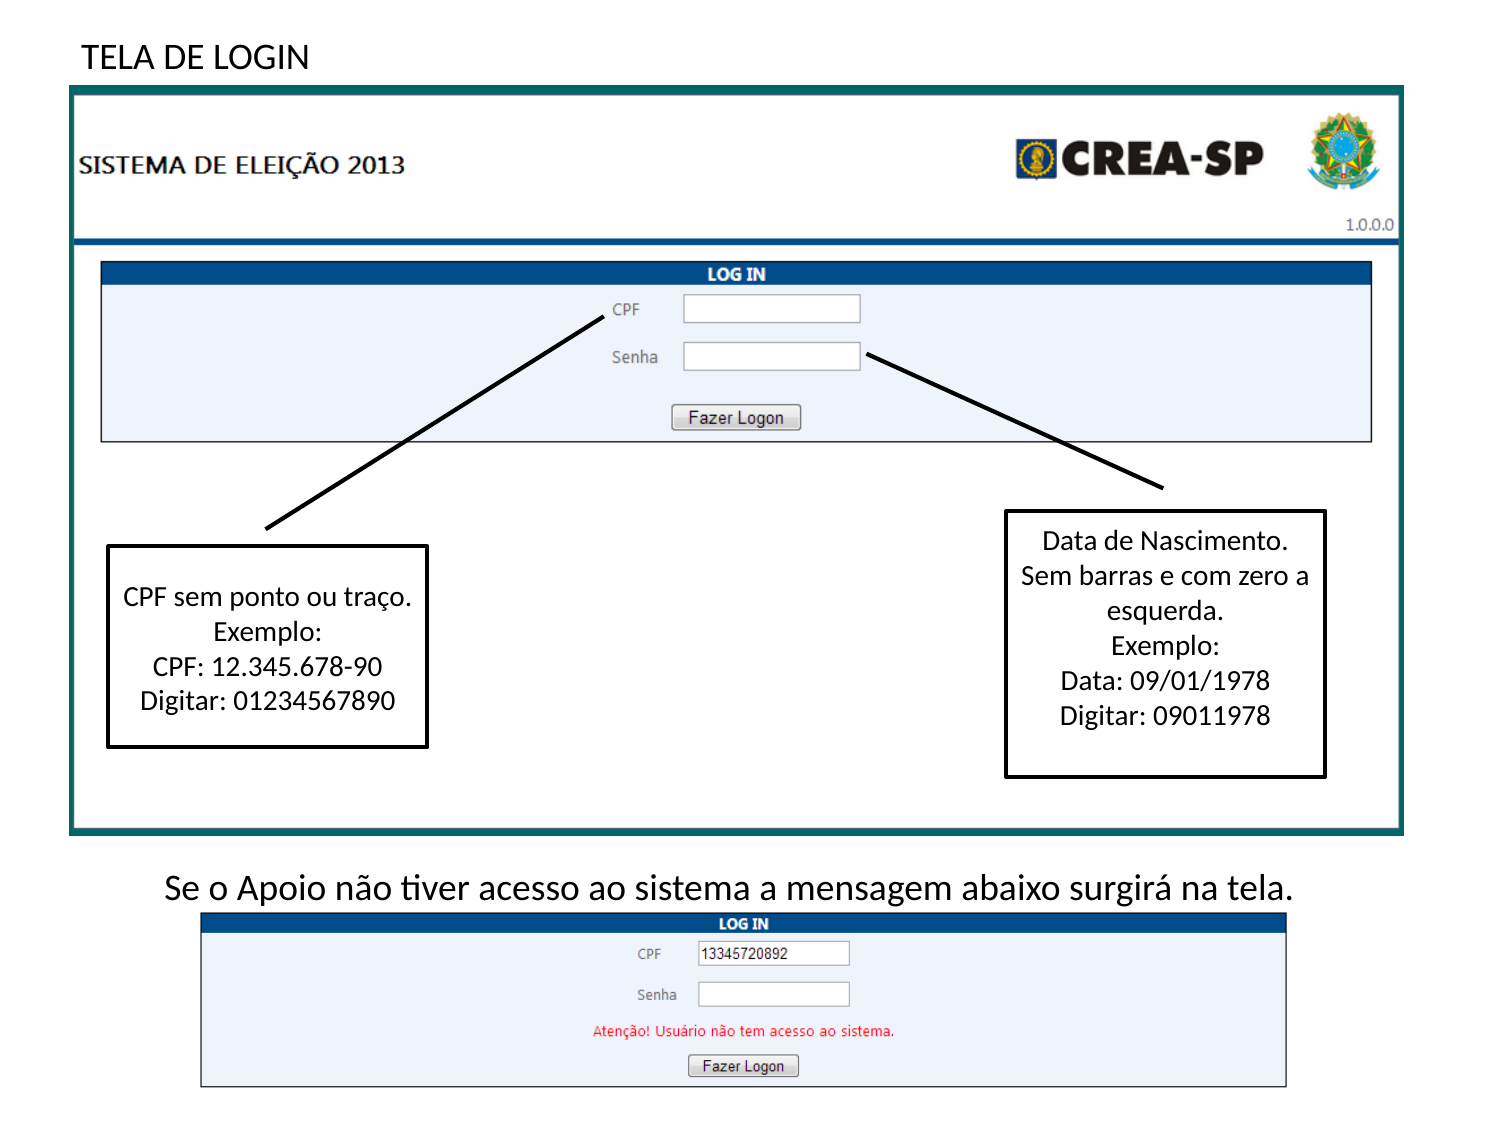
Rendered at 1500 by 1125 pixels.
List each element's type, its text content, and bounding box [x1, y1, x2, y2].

text_box Se o Apoio não tiver acesso ao sistema a mensagem abaixo surgirá na tela. [149, 855, 1311, 916]
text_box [69, 85, 1404, 837]
picture [195, 908, 1289, 1102]
text_box TELA DE LOGIN [66, 25, 326, 85]
